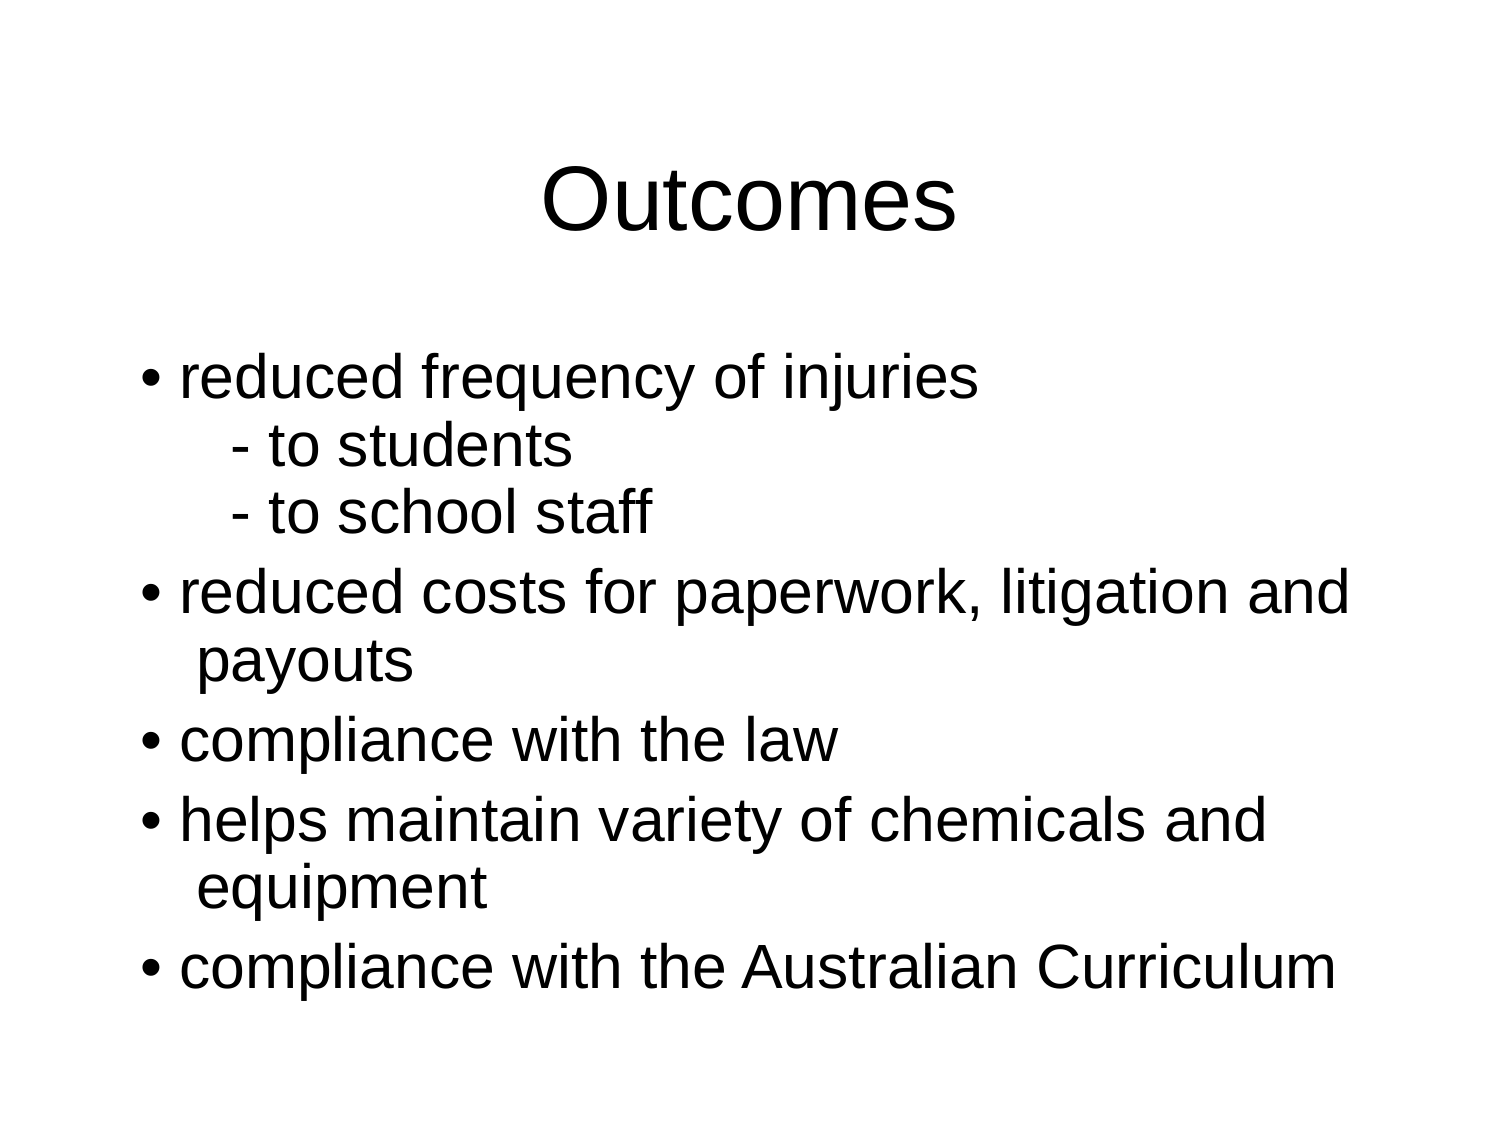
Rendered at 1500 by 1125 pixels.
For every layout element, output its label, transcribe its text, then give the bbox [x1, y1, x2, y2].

title Outcomes [112, 99, 1388, 288]
list • reduced frequency of injuries - to students - to school staff • reduced costs for paperwork, litigation and payouts • compliance with the law • helps maintain variety of chemicals and equipment • compliance with the Australian Curriculum [125, 337, 1450, 1035]
